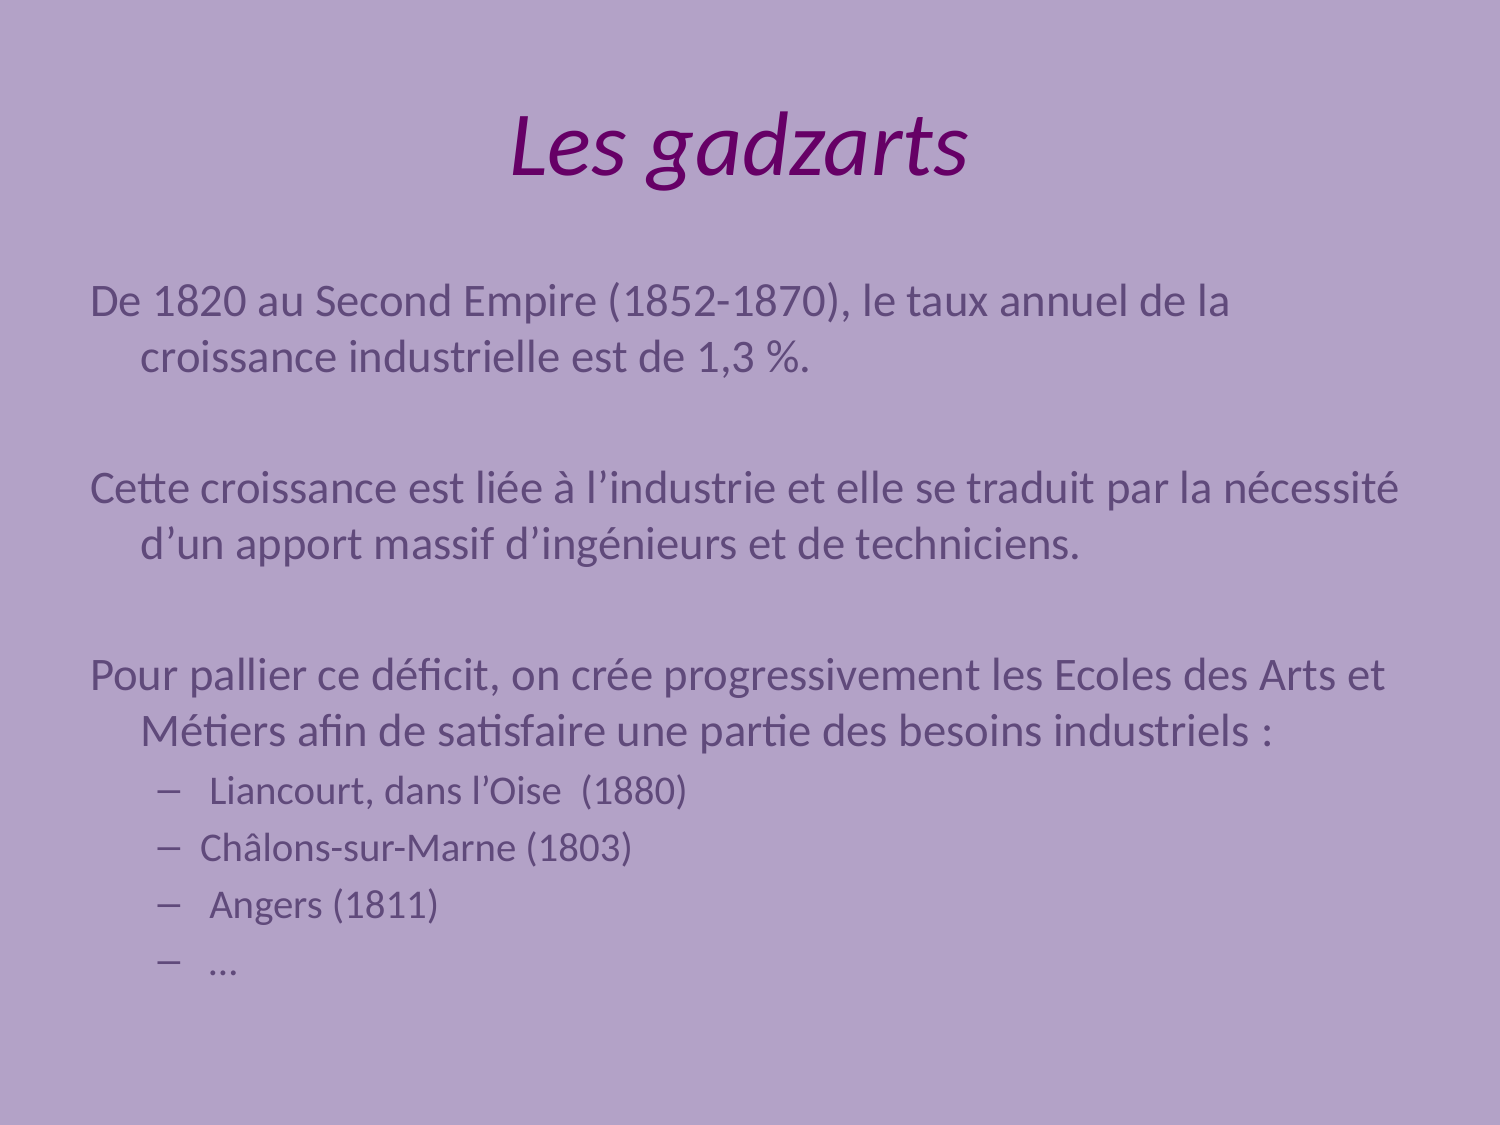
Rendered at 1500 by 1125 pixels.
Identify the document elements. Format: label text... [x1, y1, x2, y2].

title Les gadzarts [75, 45, 1425, 233]
list De 1820 au Second Empire (1852-1870), le taux annuel de la croissance industrielle est de 1,3 %. Cette croissance est liée à l’industrie et elle se traduit par la nécessité d’un apport massif d’ingénieurs et de techniciens. Pour pallier ce déficit, on crée progressivement les Ecoles des Arts et Métiers afin de satisfaire une partie des besoins industriels : Liancourt, dans l’Oise (1880) Châlons-sur-Marne (1803) Angers (1811) … [75, 262, 1425, 1005]
